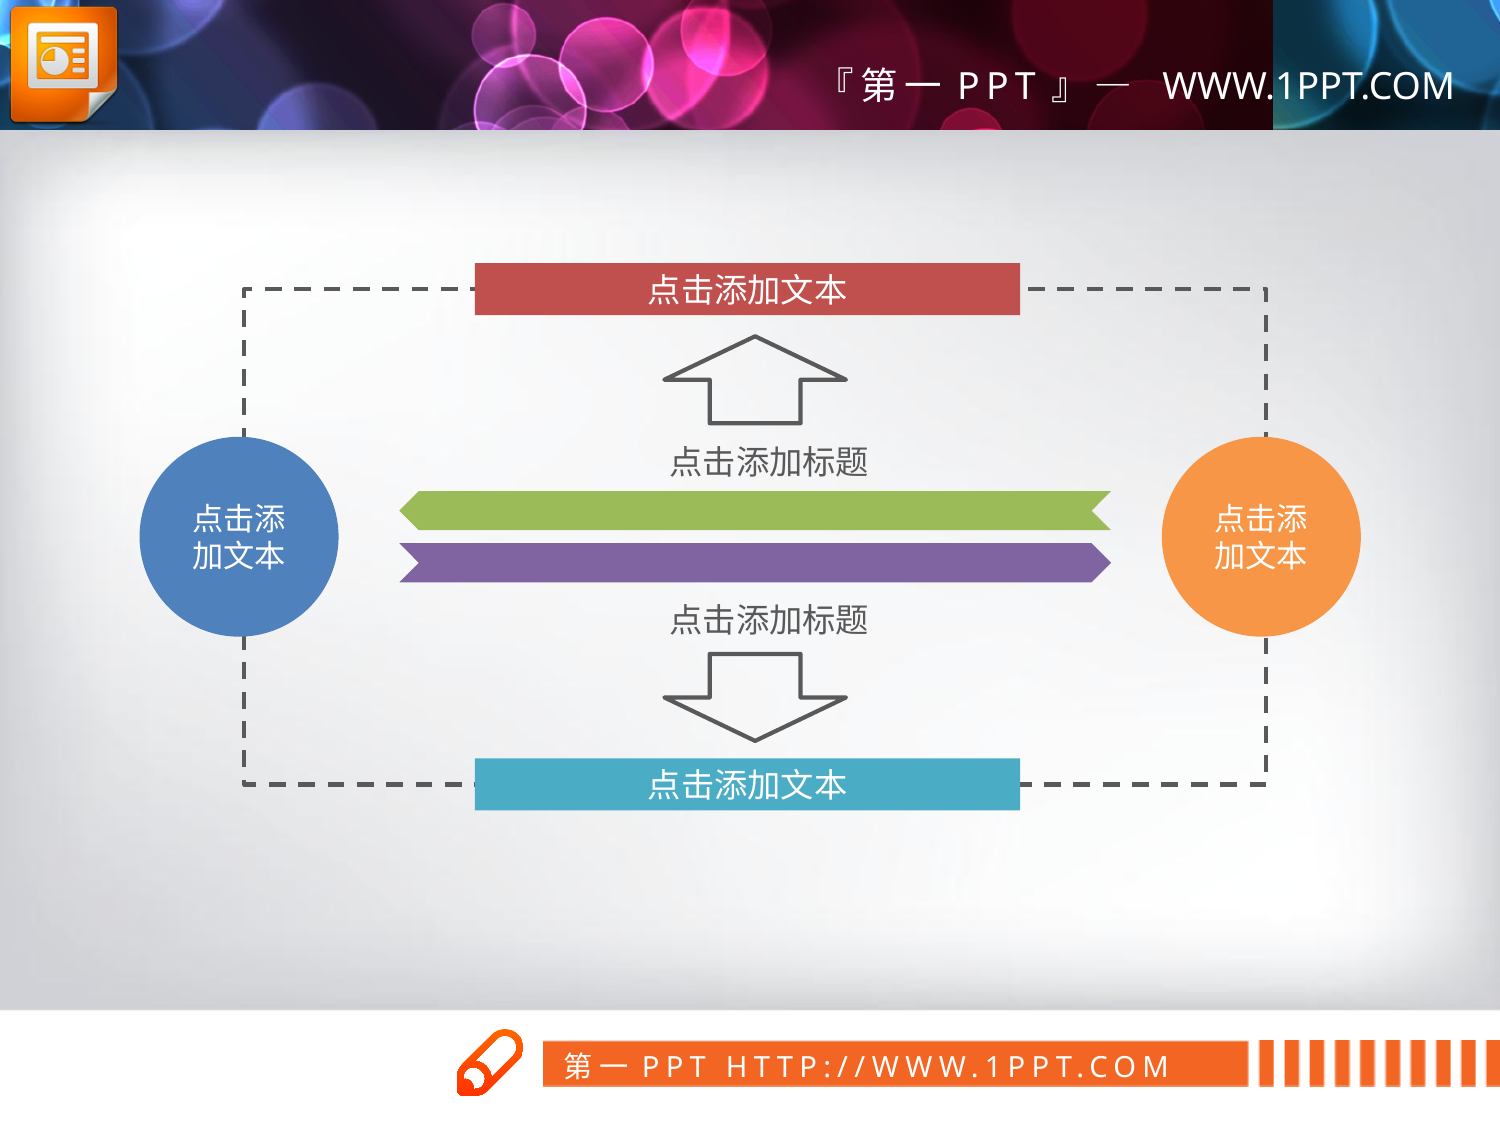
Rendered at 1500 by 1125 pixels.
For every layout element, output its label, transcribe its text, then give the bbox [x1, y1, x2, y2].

text_box 点击添加标题 [658, 593, 881, 645]
text_box [662, 651, 849, 743]
text_box [397, 489, 1113, 533]
text_box [242, 287, 1268, 787]
picture [543, 1040, 1500, 1087]
text_box [662, 334, 849, 426]
text_box [397, 541, 1114, 585]
text_box 点击添加文本 [1159, 434, 1363, 639]
picture [0, 0, 1500, 1012]
text_box 点击添加文本 [473, 261, 1022, 317]
text_box 点击添加文本 [137, 434, 341, 639]
text_box 点击添加文本 [473, 756, 1022, 813]
text_box 点击添加标题 [658, 435, 881, 487]
